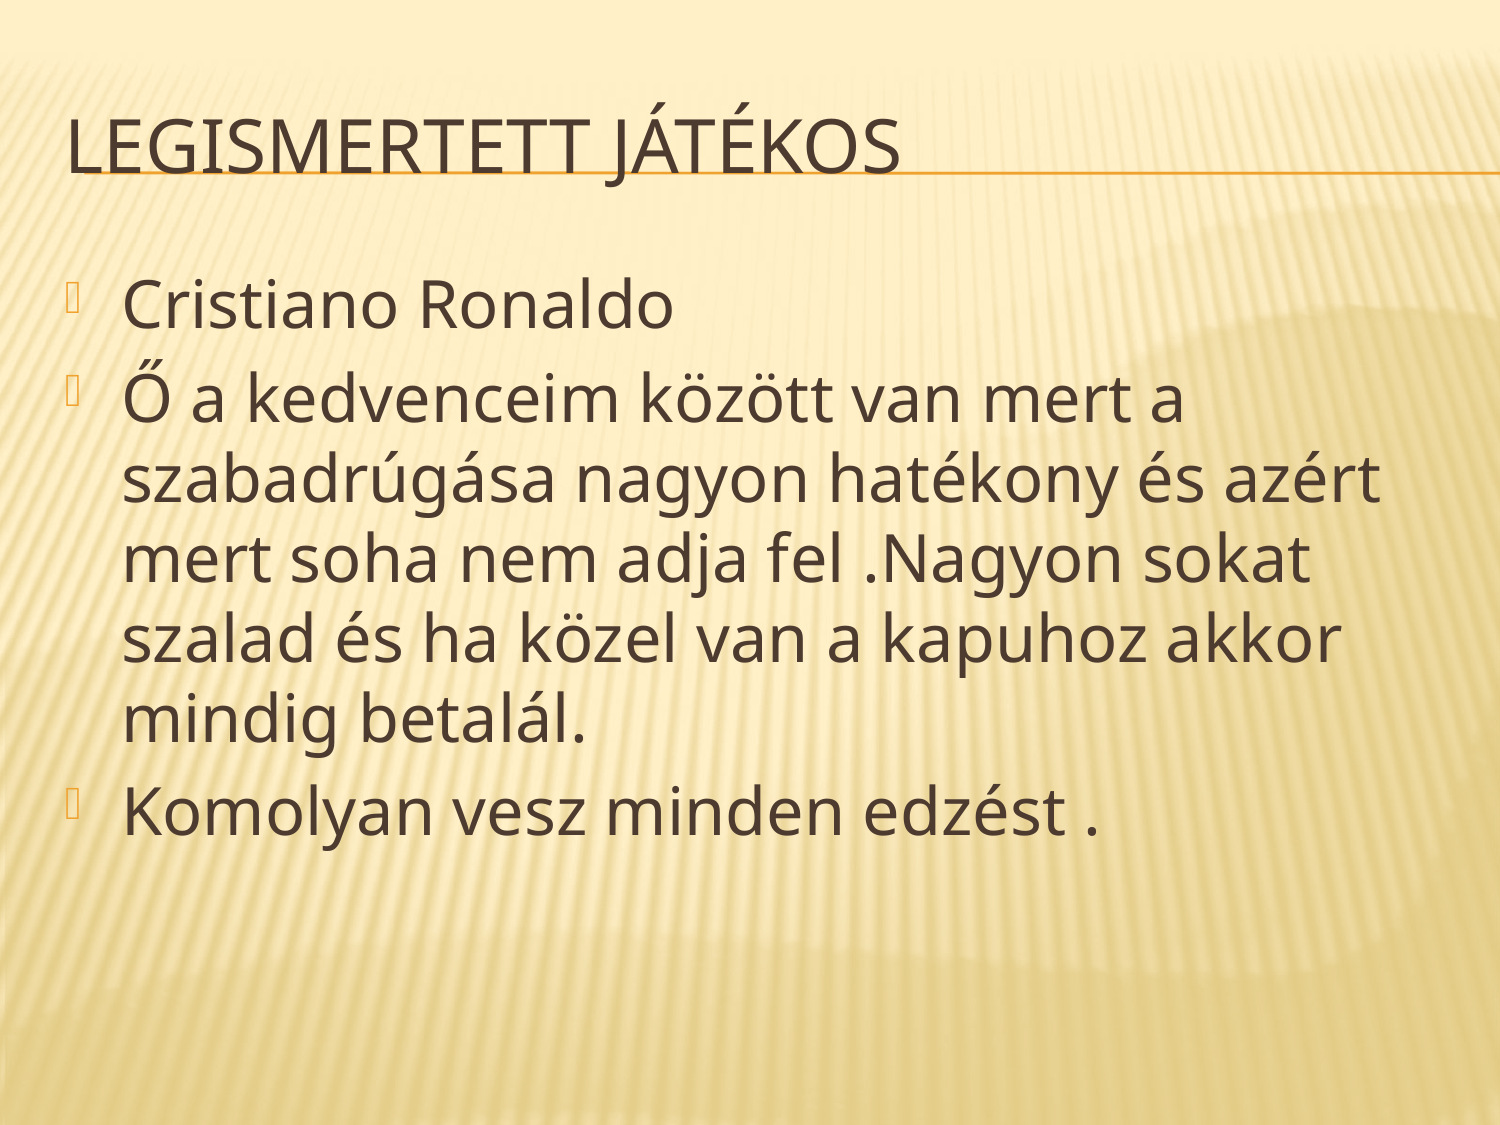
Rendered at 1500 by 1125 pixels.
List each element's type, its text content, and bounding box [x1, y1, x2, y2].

title Legismertett játékos [50, 75, 1475, 213]
list Cristiano Ronaldo Ő a kedvenceim között van mert a szabadrúgása nagyon hatékony és azért mert soha nem adja fel .Nagyon sokat szalad és ha közel van a kapuhoz akkor mindig betalál. Komolyan vesz minden edzést . [50, 254, 1475, 998]
